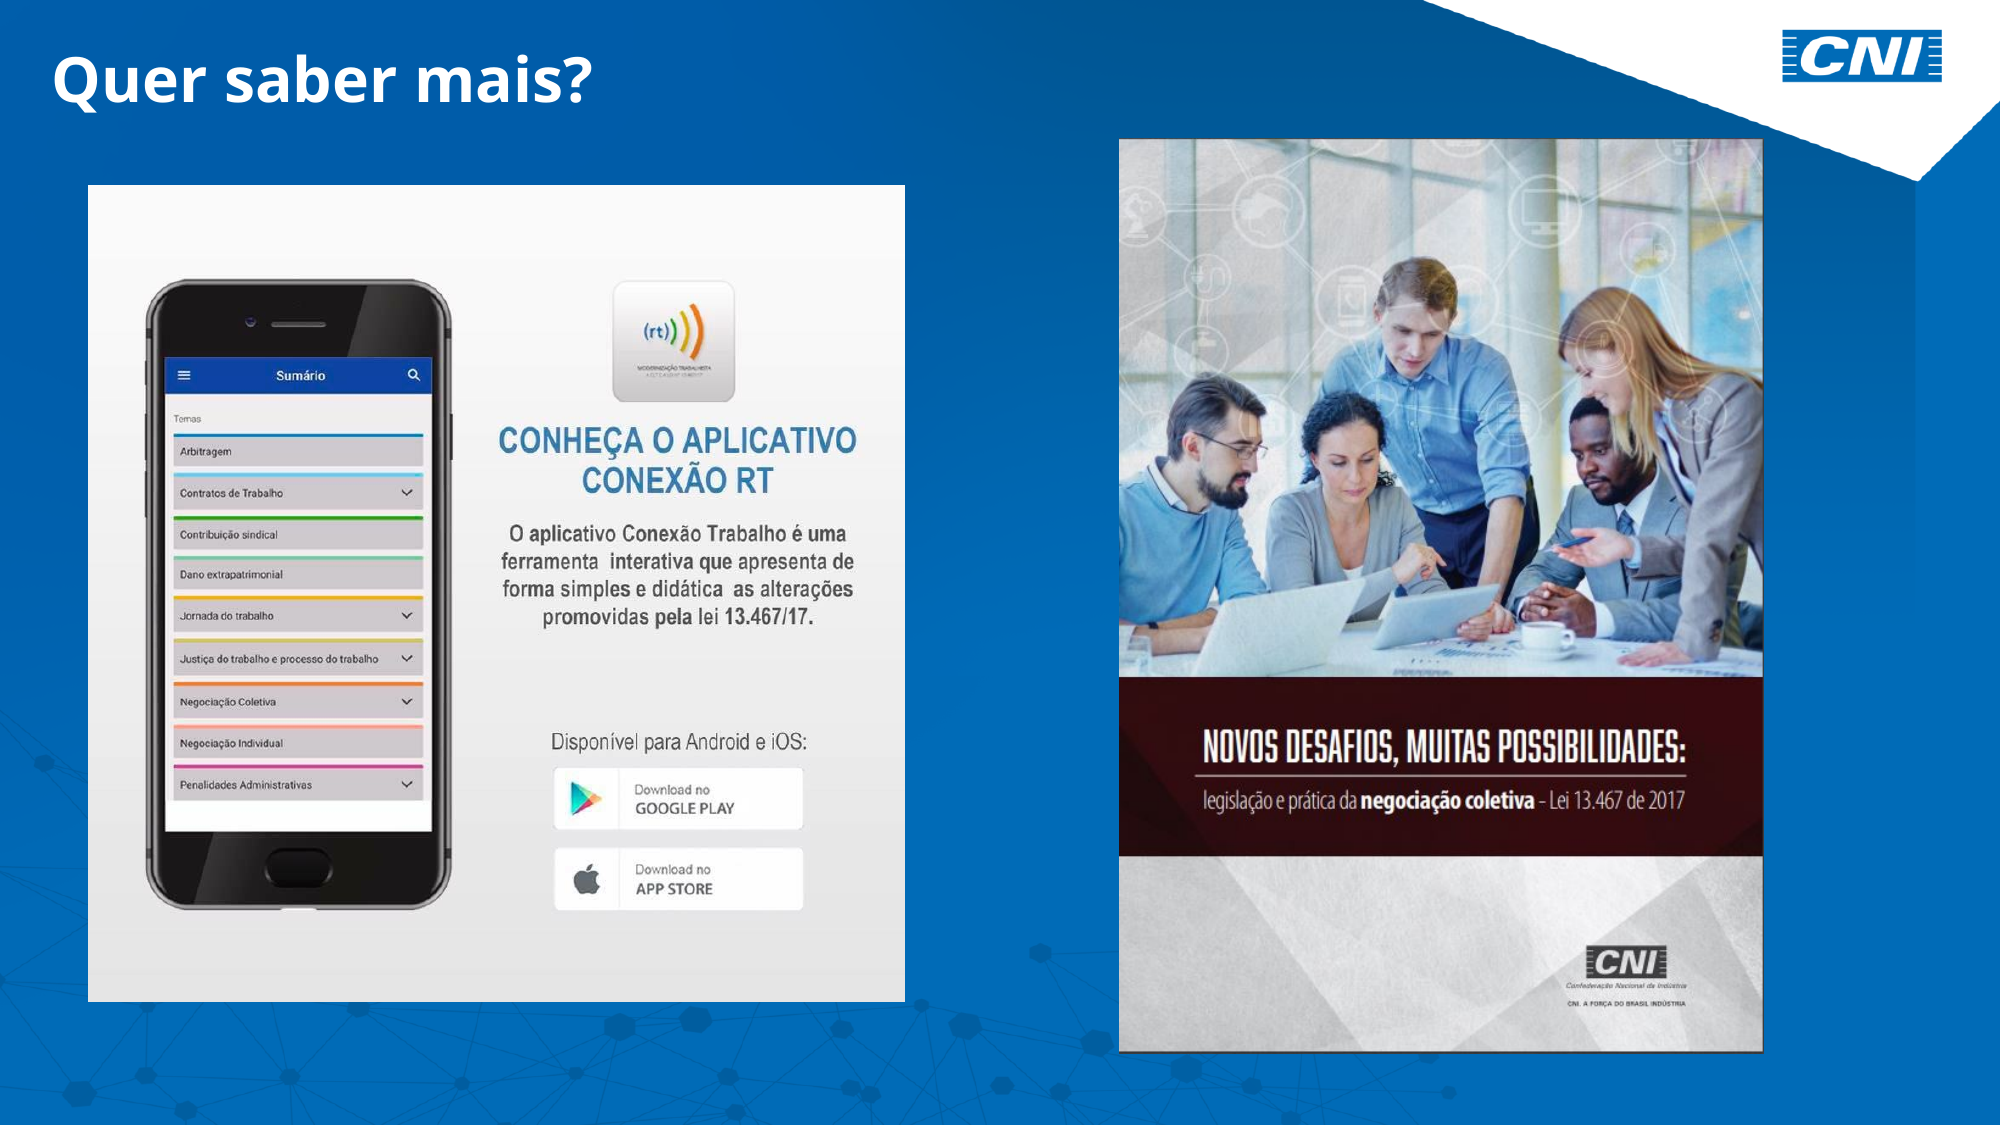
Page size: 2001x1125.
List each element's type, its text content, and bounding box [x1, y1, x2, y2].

picture [0, 0, 2000, 1125]
text_box Quer saber mais? [37, 32, 608, 123]
